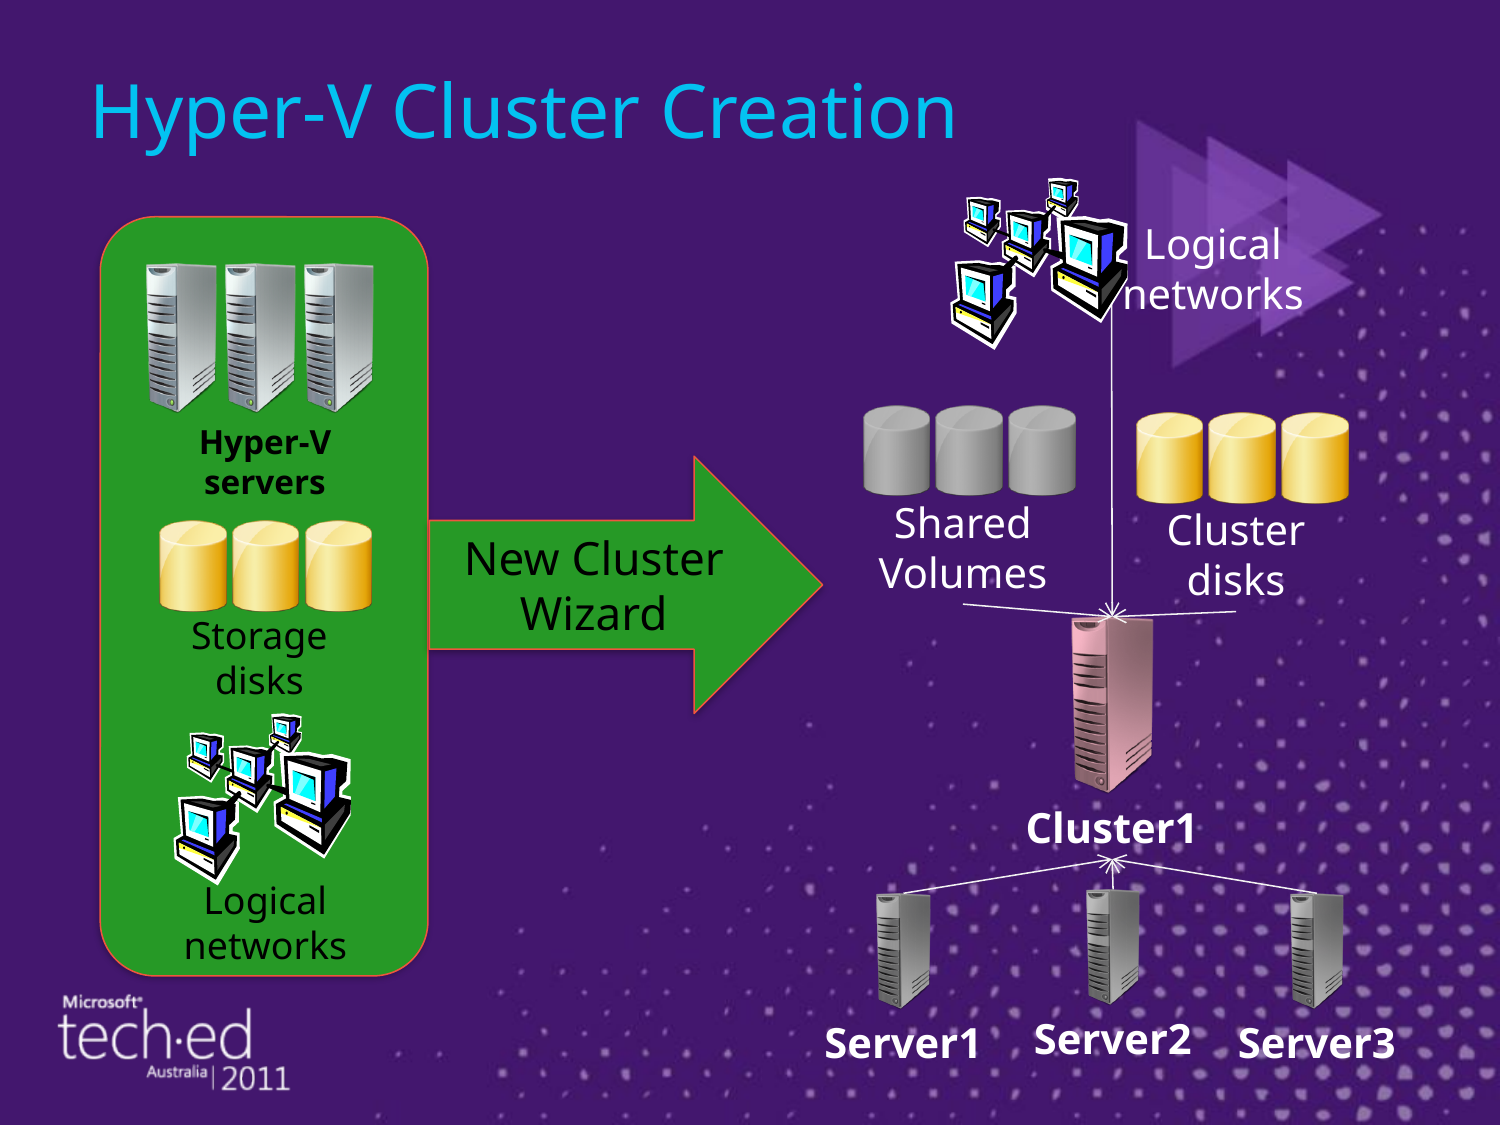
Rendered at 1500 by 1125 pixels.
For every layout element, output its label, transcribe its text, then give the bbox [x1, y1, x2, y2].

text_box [137, 263, 393, 470]
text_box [1118, 412, 1364, 563]
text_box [950, 177, 1341, 351]
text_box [1030, 902, 1197, 1072]
text_box [99, 244, 429, 972]
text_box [1118, 562, 1237, 617]
text_box Hyper-V Cluster Creation [74, 56, 1425, 244]
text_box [962, 605, 1105, 617]
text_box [131, 520, 388, 666]
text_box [1234, 893, 1400, 1076]
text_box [1025, 624, 1200, 858]
text_box New Cluster Wizard [428, 455, 824, 715]
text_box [903, 859, 1109, 894]
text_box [820, 893, 987, 1076]
picture [0, 0, 1500, 1125]
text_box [1111, 859, 1318, 894]
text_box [835, 404, 1091, 606]
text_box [137, 713, 394, 977]
